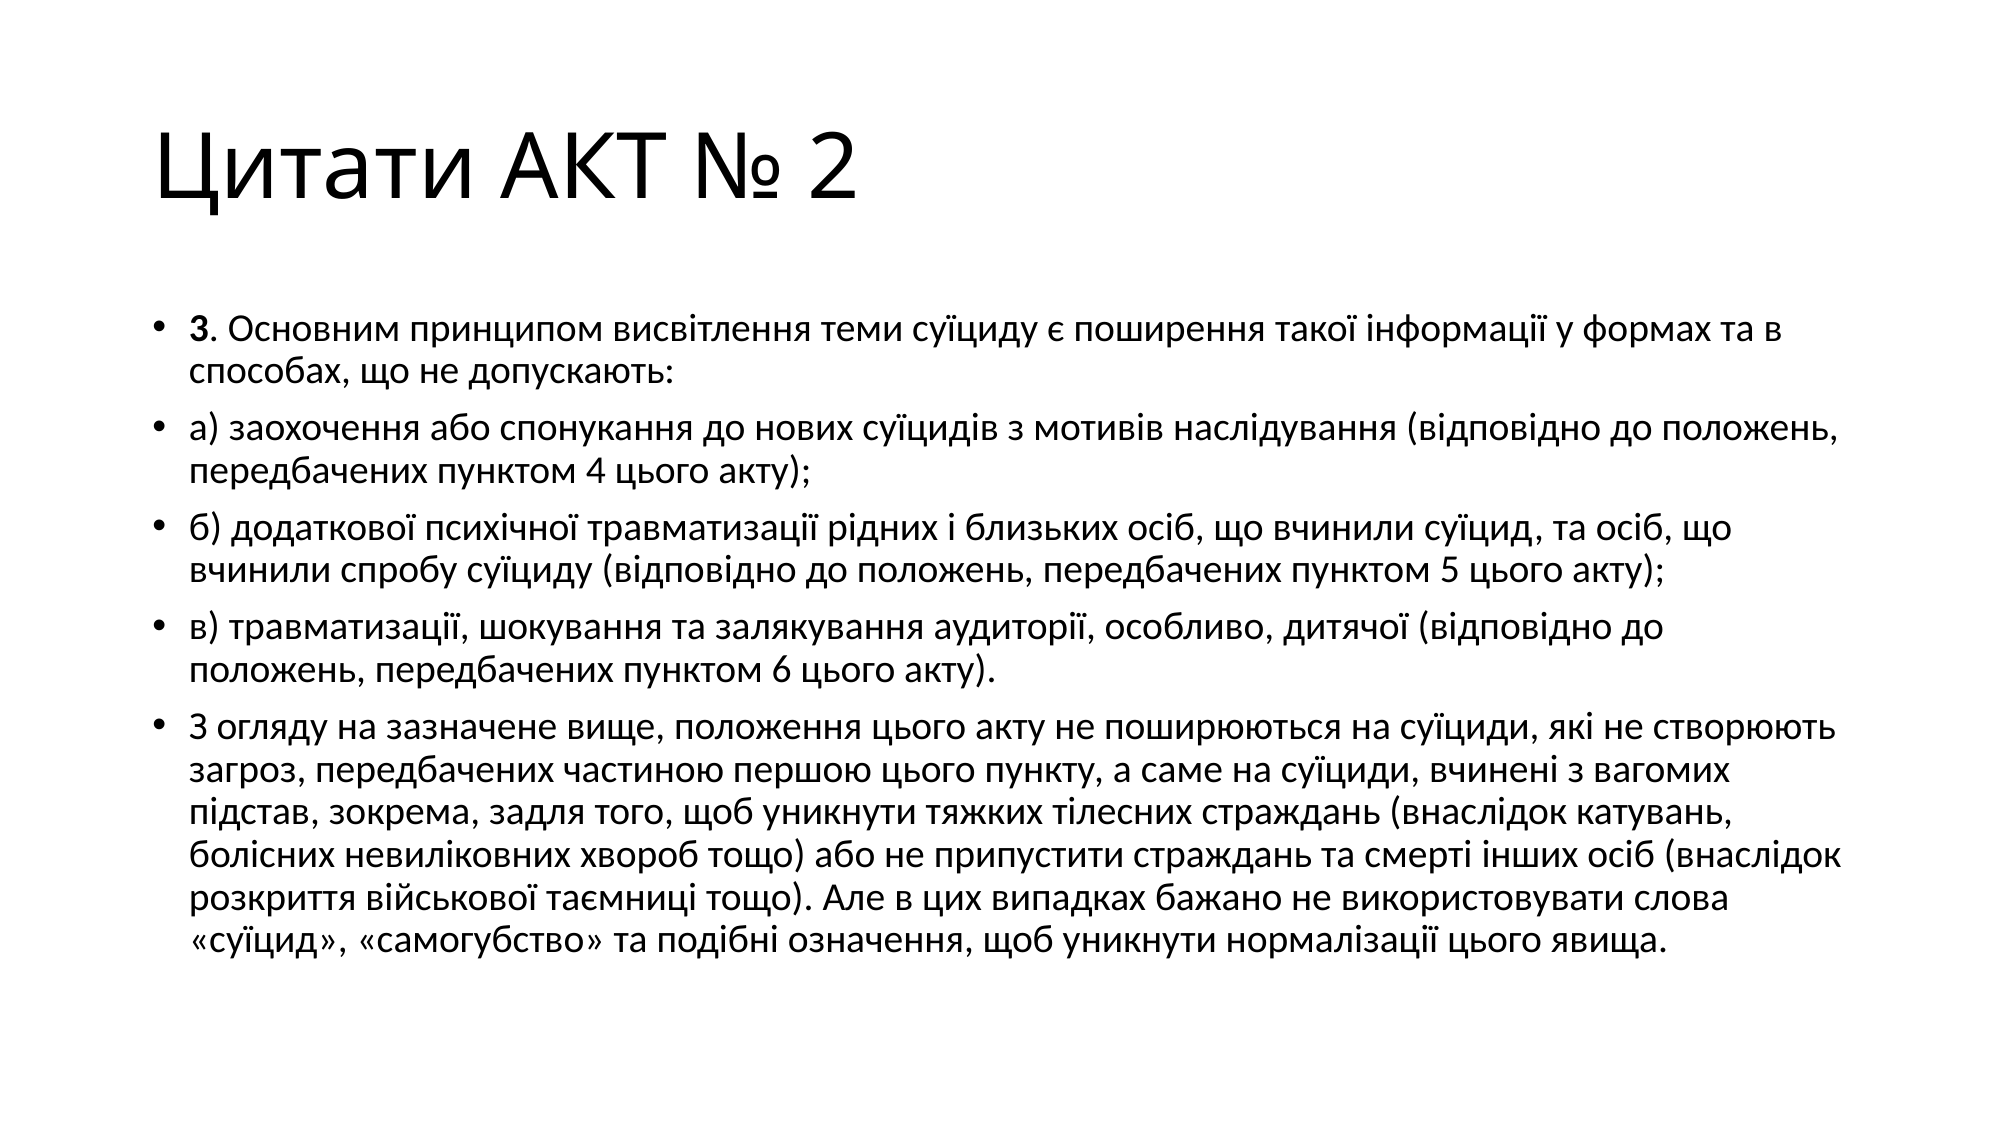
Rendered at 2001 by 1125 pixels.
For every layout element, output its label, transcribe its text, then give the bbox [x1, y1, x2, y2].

title Цитати АКТ № 2 [137, 59, 1863, 278]
list 3. Основним принципом висвітлення теми суїциду є поширення такої інформації у формах та в способах, що не допускають: а) заохочення або спонукання до нових суїцидів з мотивів наслідування (відповідно до положень, передбачених пунктом 4 цього акту); б) додаткової психічної травматизації рідних і близьких осіб, що вчинили суїцид, та осіб, що вчинили спробу суїциду (відповідно до положень, передбачених пунктом 5 цього акту); в) травматизації, шокування та залякування аудиторії, особливо, дитячої (відповідно до положень, передбачених пунктом 6 цього акту). З огляду на зазначене вище, положення цього акту не поширюються на суїциди, які не створюють загроз, передбачених частиною першою цього пункту, а саме на суїциди, вчинені з вагомих підстав, зокрема, задля того, щоб уникнути тяжких тілесних страждань (внаслідок катувань, болісних невиліковних хвороб тощо) або не припустити страждань та смерті інших осіб (внаслідок розкриття військової таємниці тощо). Але в цих випадках бажано не використовувати слова «суїцид», «самогубство» та подібні означення, щоб уникнути нормалізації цього явища. [137, 299, 1863, 1014]
